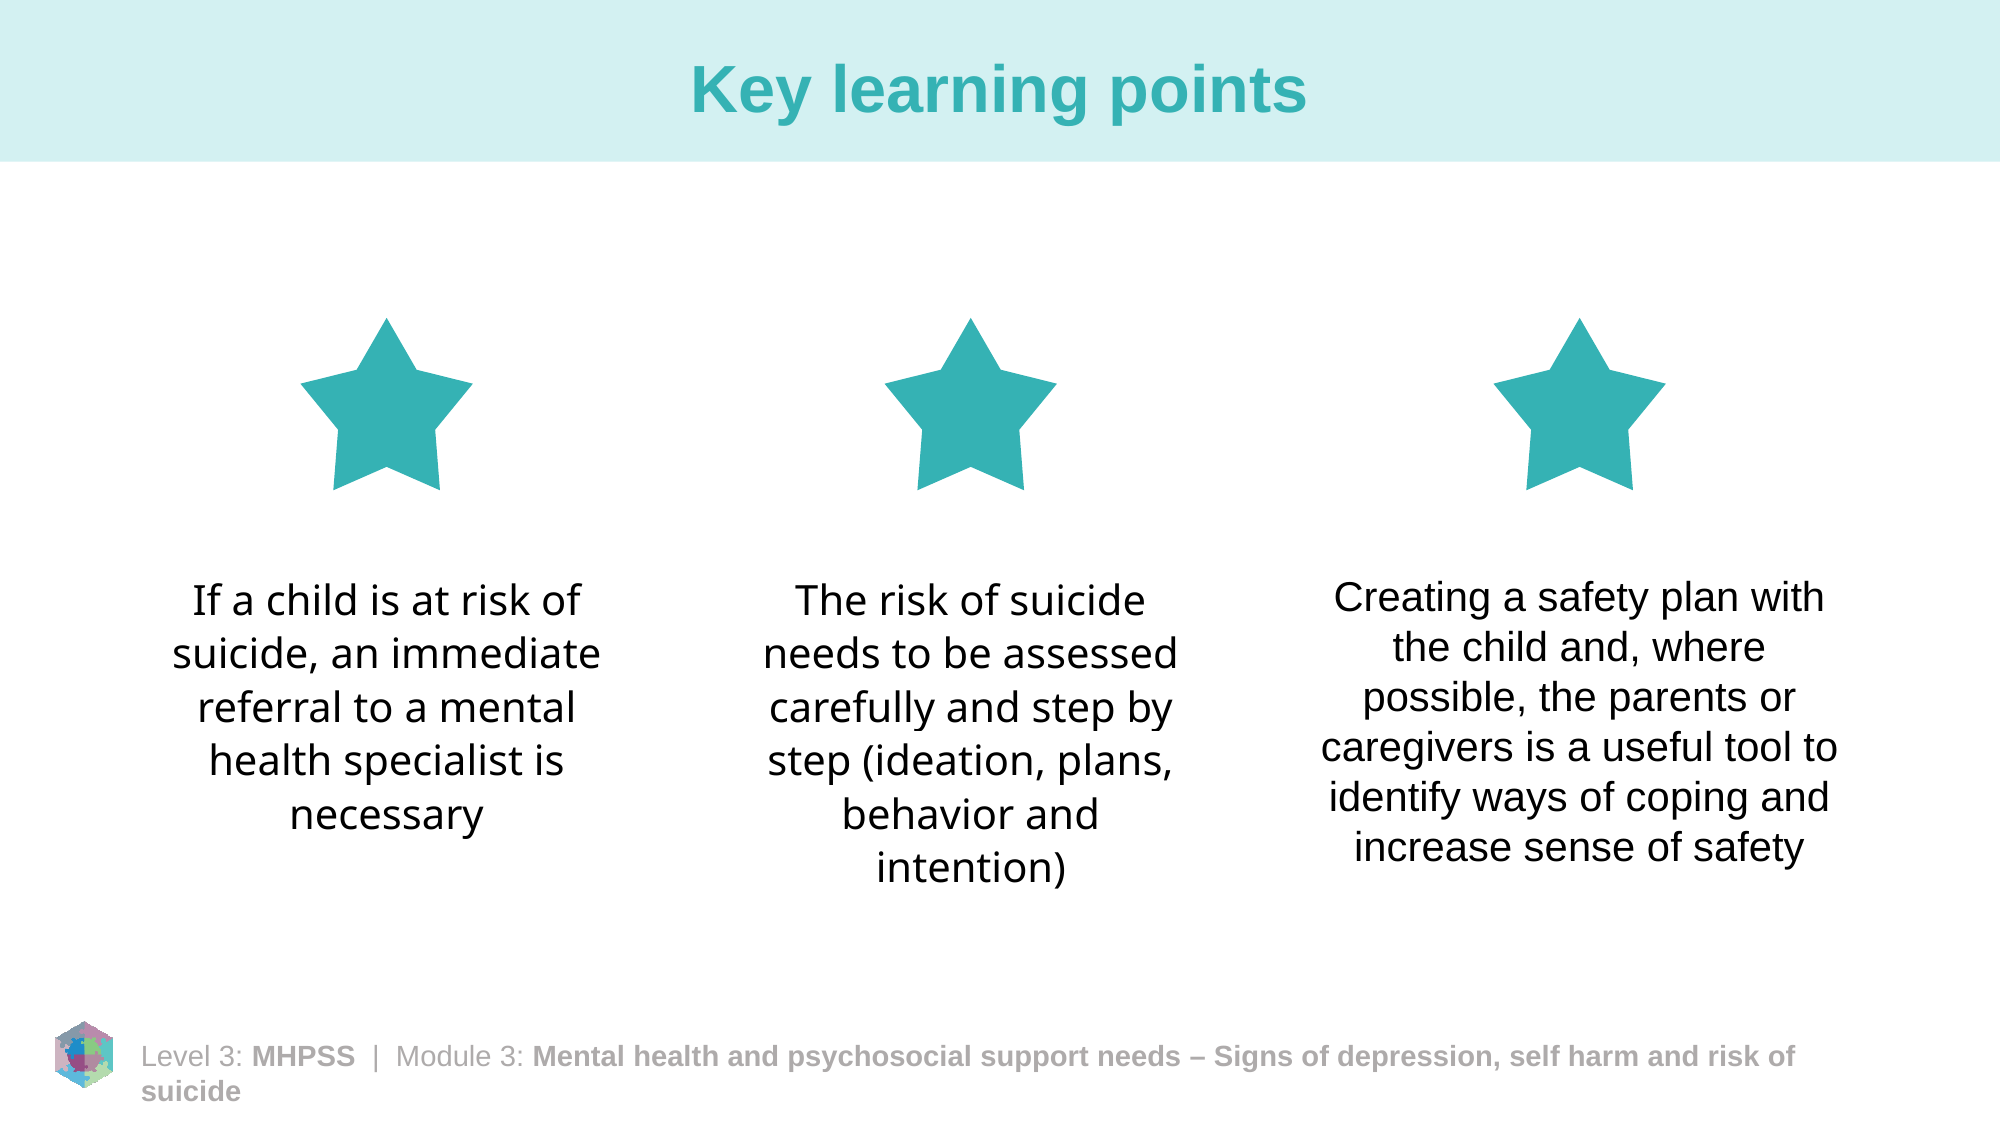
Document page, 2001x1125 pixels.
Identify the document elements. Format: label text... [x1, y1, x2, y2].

picture [55, 1021, 113, 1088]
text_box [1493, 317, 1666, 491]
text_box The risk of suicide needs to be assessed carefully and step by step (ideation, plans, behavior and intention) [727, 562, 1214, 899]
text_box If a child is at risk of suicide, an immediate referral to a mental health specialist is necessary [128, 562, 645, 845]
text_box [300, 317, 473, 491]
title Key learning points [137, 19, 1863, 163]
text_box [884, 317, 1057, 491]
text_box Creating a safety plan with the child and, where possible, the parents or caregivers is a useful tool to identify ways of coping and increase sense of safety [1296, 562, 1863, 878]
